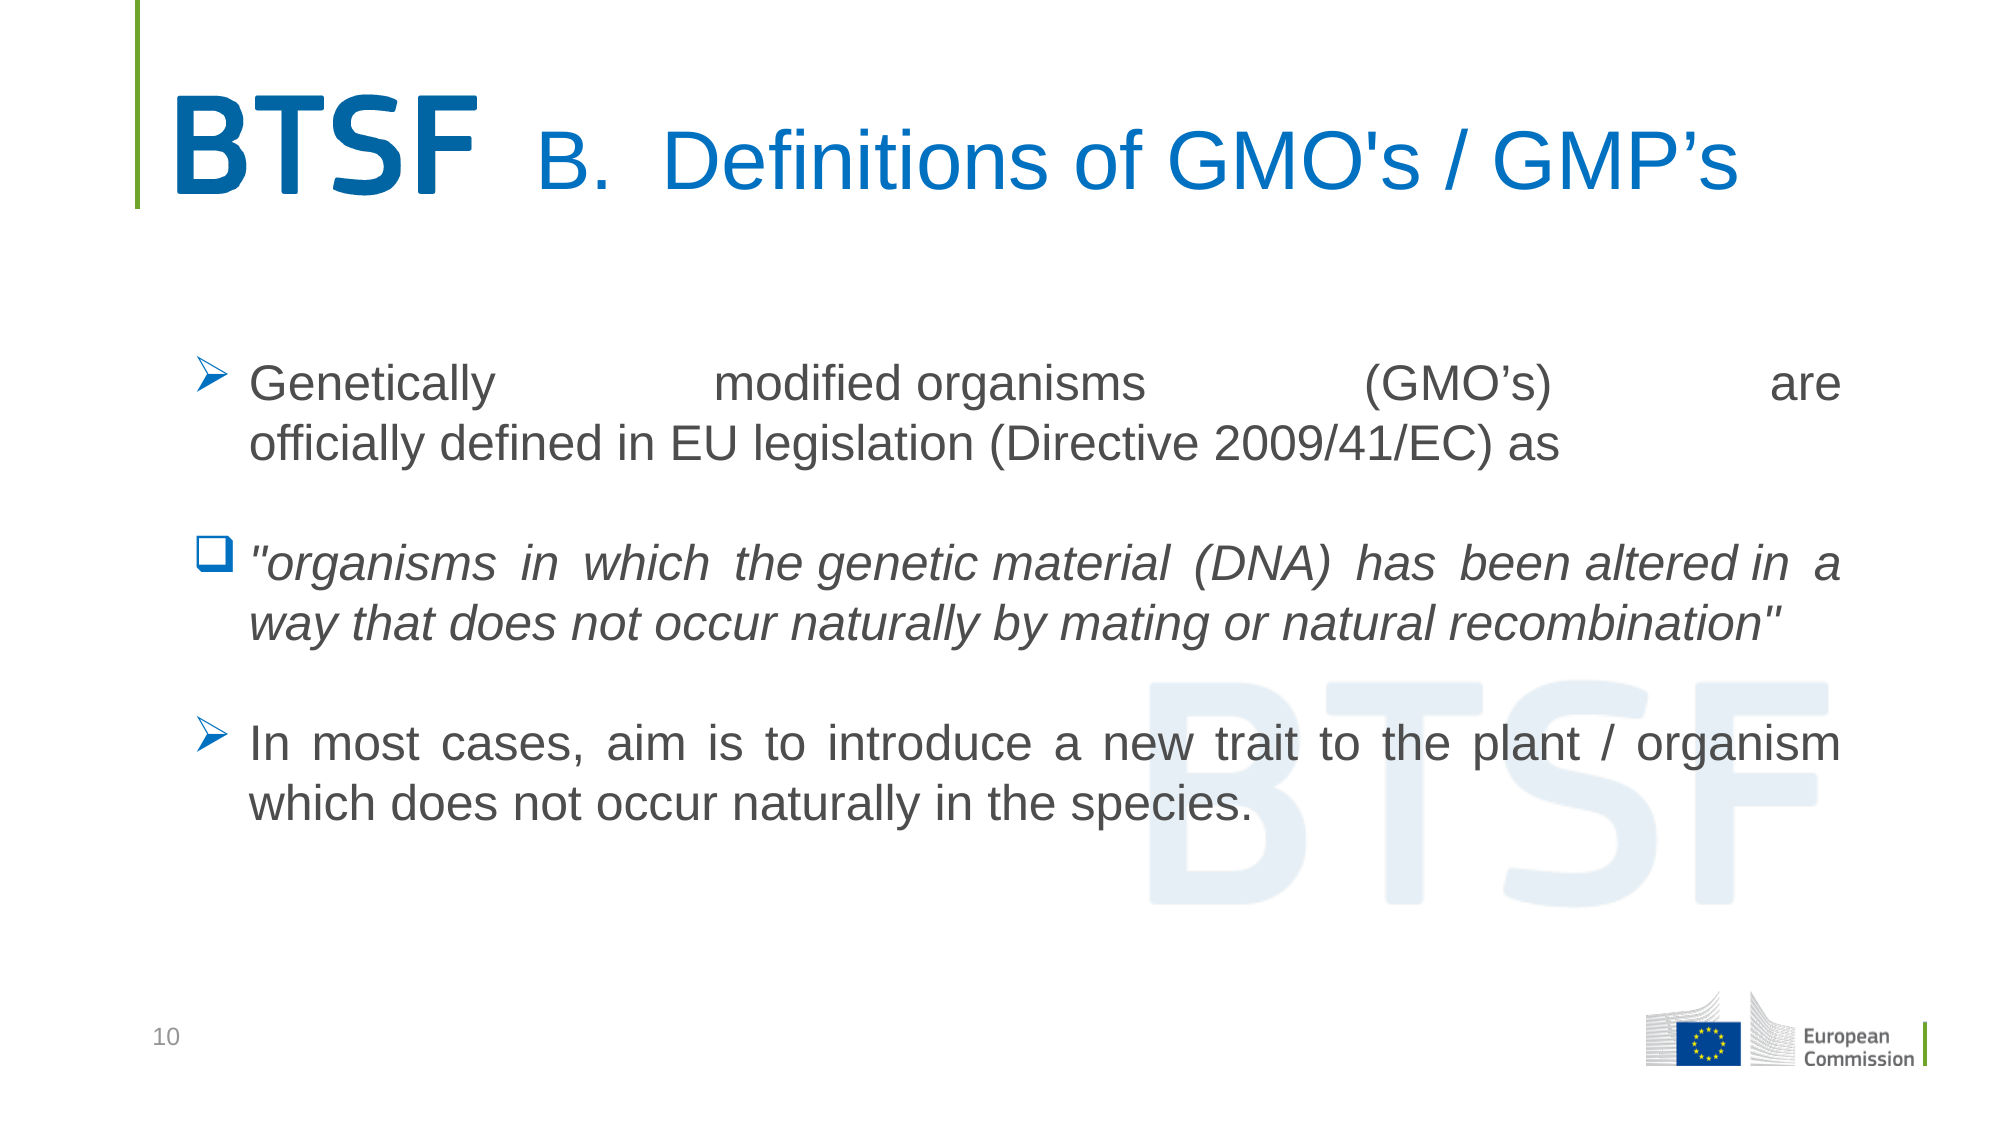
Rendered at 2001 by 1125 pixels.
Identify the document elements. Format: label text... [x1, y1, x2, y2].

title B. Definitions of GMO's / GMP’s [496, 79, 1885, 208]
slide_number 10 [137, 1005, 588, 1066]
picture [1646, 991, 1927, 1066]
picture [148, 77, 516, 214]
text_box Genetically modified organisms (GMO’s) are officially defined in EU legislation (Directive 2009/41/EC) as "organisms in which the genetic material (DNA) has been altered in a way that does not occur naturally by mating or natural recombination" In most cases, aim is to introduce a new trait to the plant / organism which does not occur naturally in the species. [65, 232, 1858, 838]
